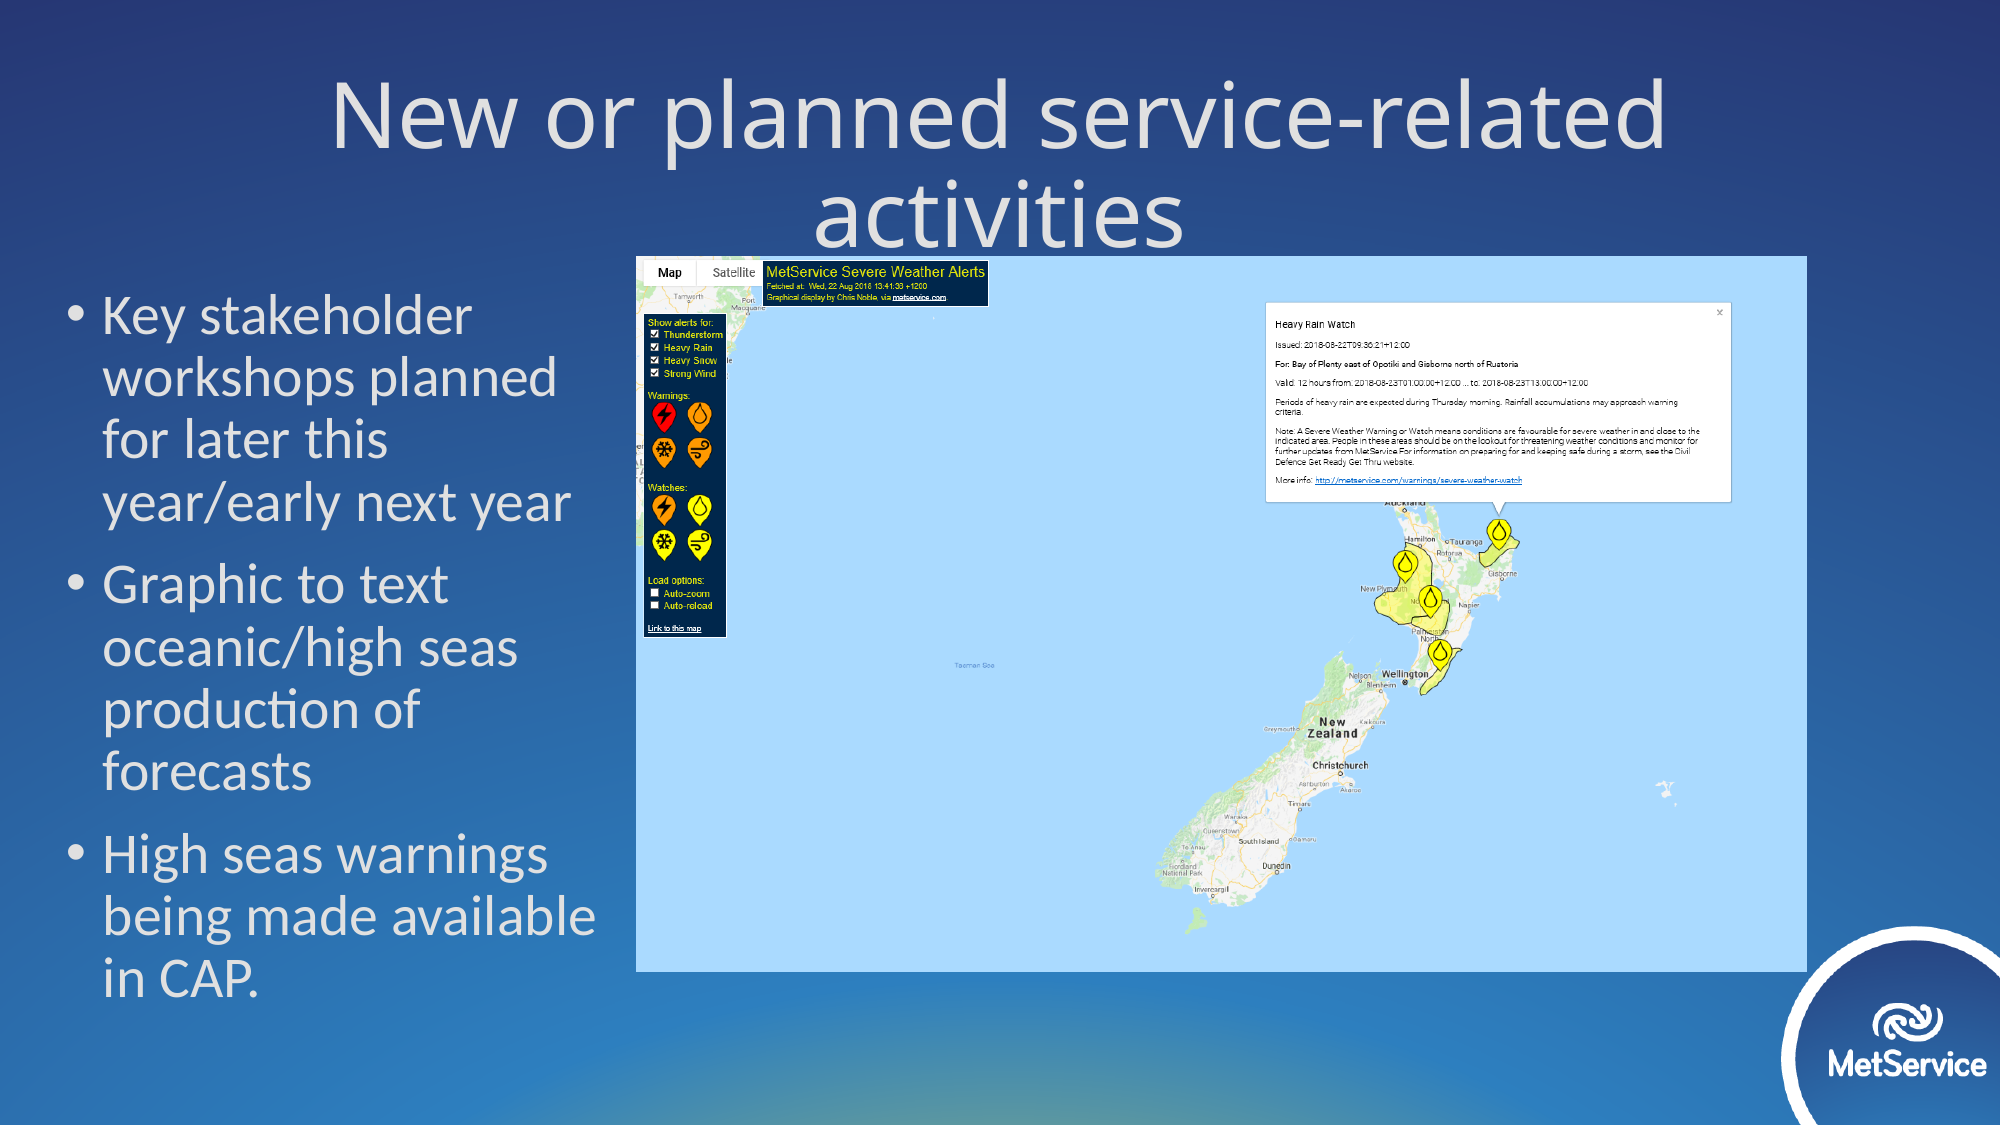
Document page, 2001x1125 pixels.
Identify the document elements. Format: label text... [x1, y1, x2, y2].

list Key stakeholder workshops planned for later this year/early next year Graphic to text oceanic/high seas production of forecasts High seas warnings being made available in CAP. [50, 277, 617, 1023]
title New or planned service-related activities [137, 59, 1863, 278]
picture [0, 0, 2000, 1125]
